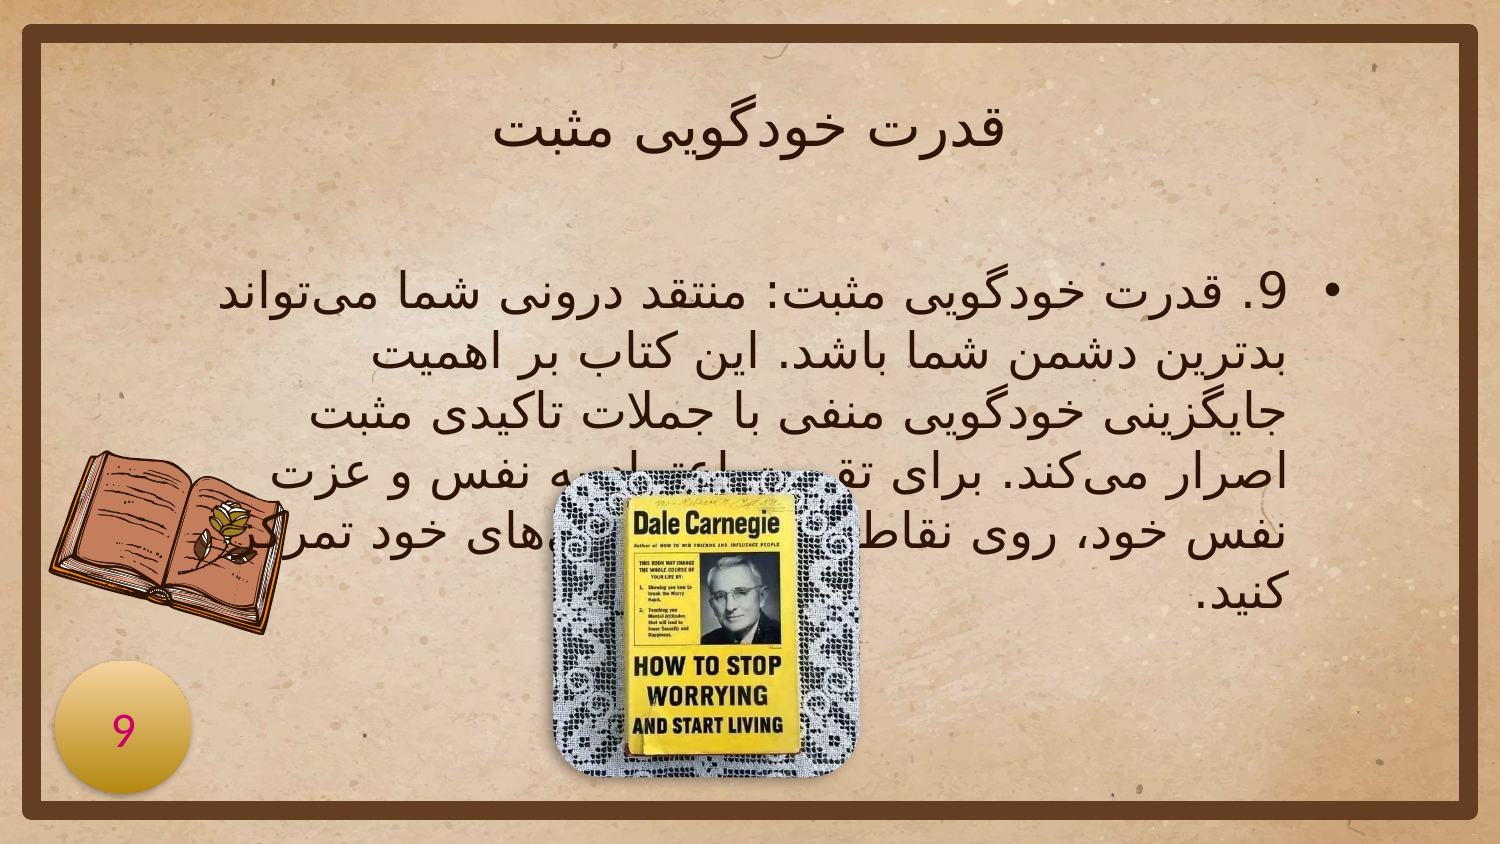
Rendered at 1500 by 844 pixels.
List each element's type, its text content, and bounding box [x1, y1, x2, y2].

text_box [42, 441, 297, 640]
subtitle 9. قدرت خودگویی مثبت: منتقد درونی شما می‌تواند بدترین دشمن شما باشد. این کتاب بر اهمیت جایگزینی خودگویی منفی با جملات تاکیدی مثبت اصرار می‌کند. برای تقویت اعتماد به نفس و عزت نفس خود، روی نقاط قوت و توانایی‌های خود تمرکز کنید. [169, 243, 1380, 756]
picture [553, 470, 860, 778]
text_box 9 [54, 660, 192, 794]
title قدرت خودگویی مثبت [118, 72, 1382, 167]
